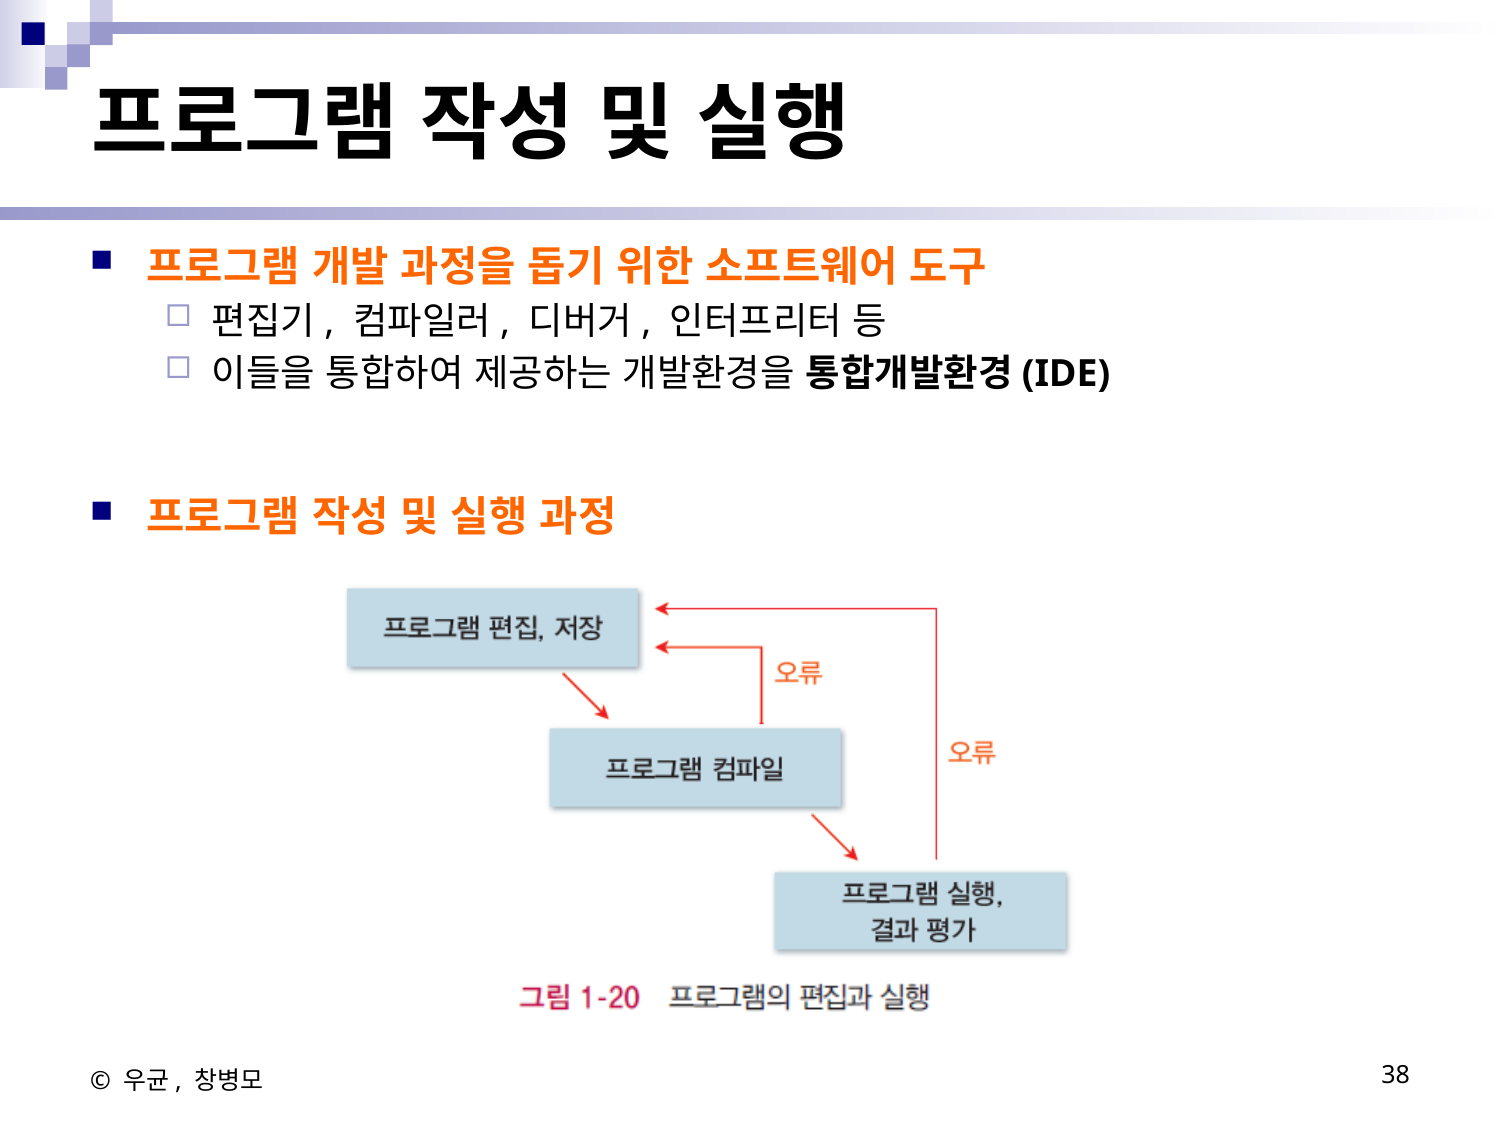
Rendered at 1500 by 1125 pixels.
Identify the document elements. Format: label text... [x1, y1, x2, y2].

list 프로그램 개발 과정을 돕기 위한 소프트웨어 도구 편집기, 컴파일러, 디버거, 인터프리터 등 이들을 통합하여 제공하는 개발환경을 통합개발환경(IDE) 프로그램 작성 및 실행 과정 [75, 231, 1425, 1024]
slide_number © 우균, 창병모 [75, 1024, 425, 1103]
title 프로그램 작성 및 실행 [76, 42, 1427, 197]
slide_number 38 [1074, 1025, 1425, 1100]
picture [300, 562, 1105, 1035]
